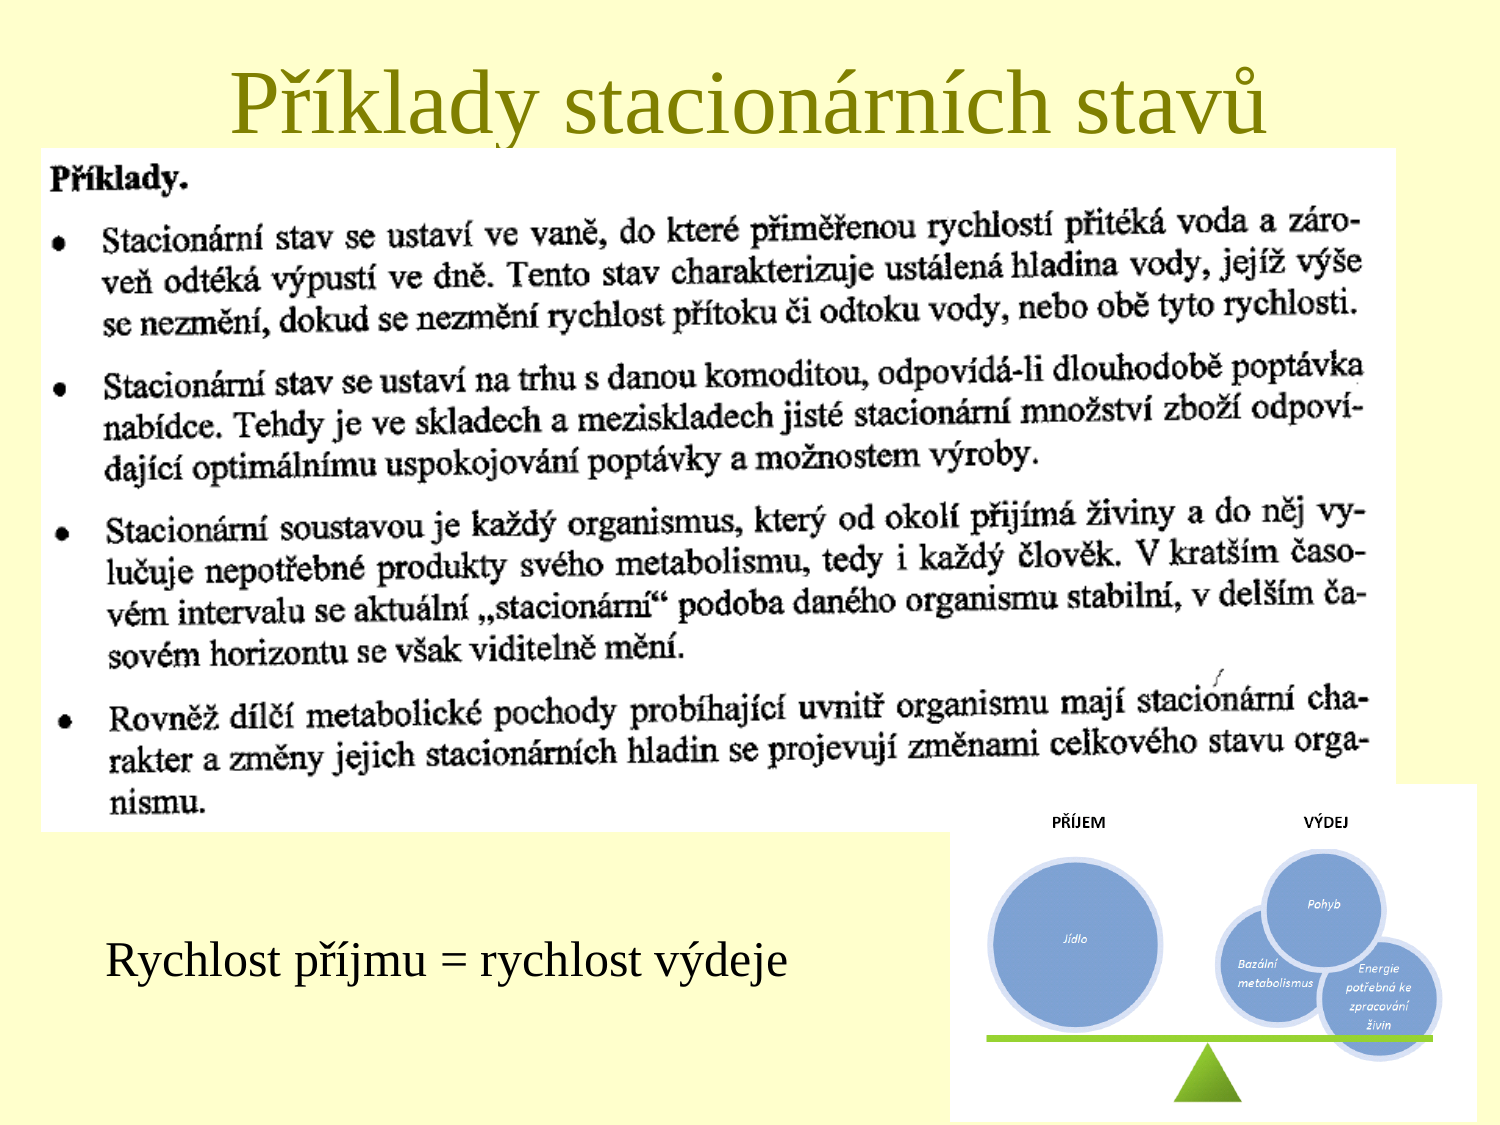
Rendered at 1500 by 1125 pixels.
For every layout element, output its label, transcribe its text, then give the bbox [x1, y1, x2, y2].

picture [40, 148, 1477, 1122]
title Příklady stacionárních stavů [112, 54, 1388, 140]
text_box Rychlost příjmu = rychlost výdeje [91, 918, 804, 994]
